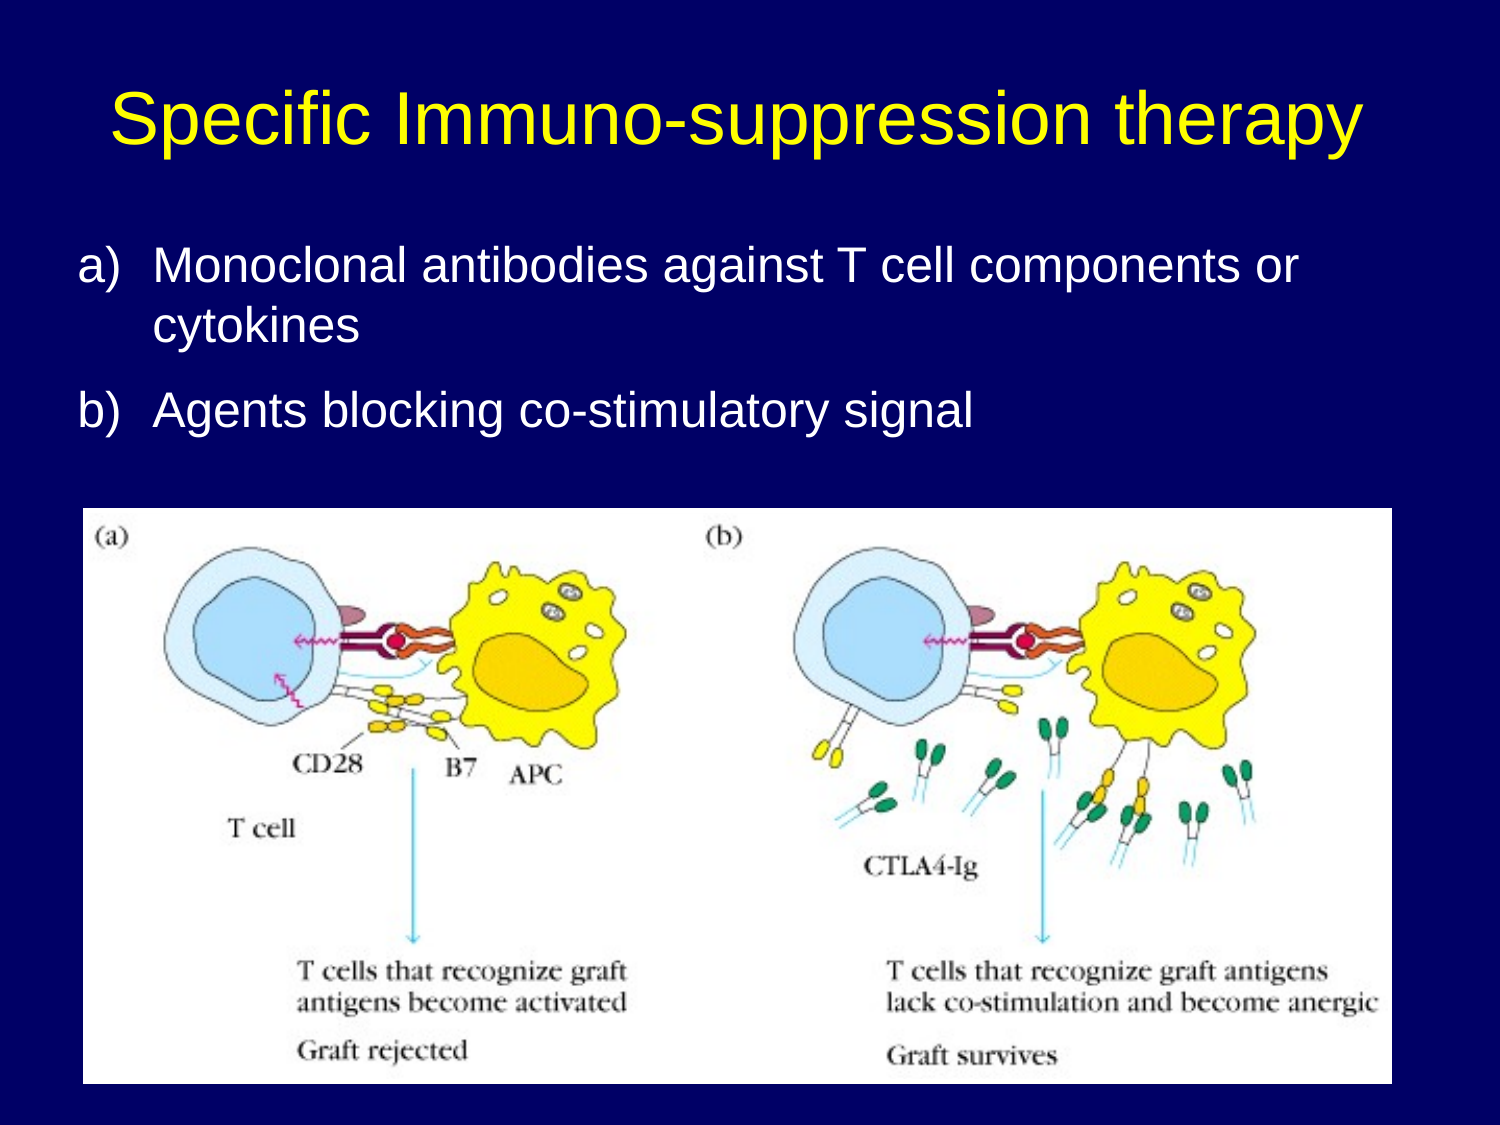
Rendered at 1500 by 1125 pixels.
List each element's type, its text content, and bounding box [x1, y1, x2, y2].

picture [87, 512, 1388, 1080]
text_box Specific Immuno-suppression therapy [62, 62, 1413, 168]
text_box Monoclonal antibodies against T cell components or cytokines Agents blocking co-stimulatory signal [62, 224, 1438, 445]
